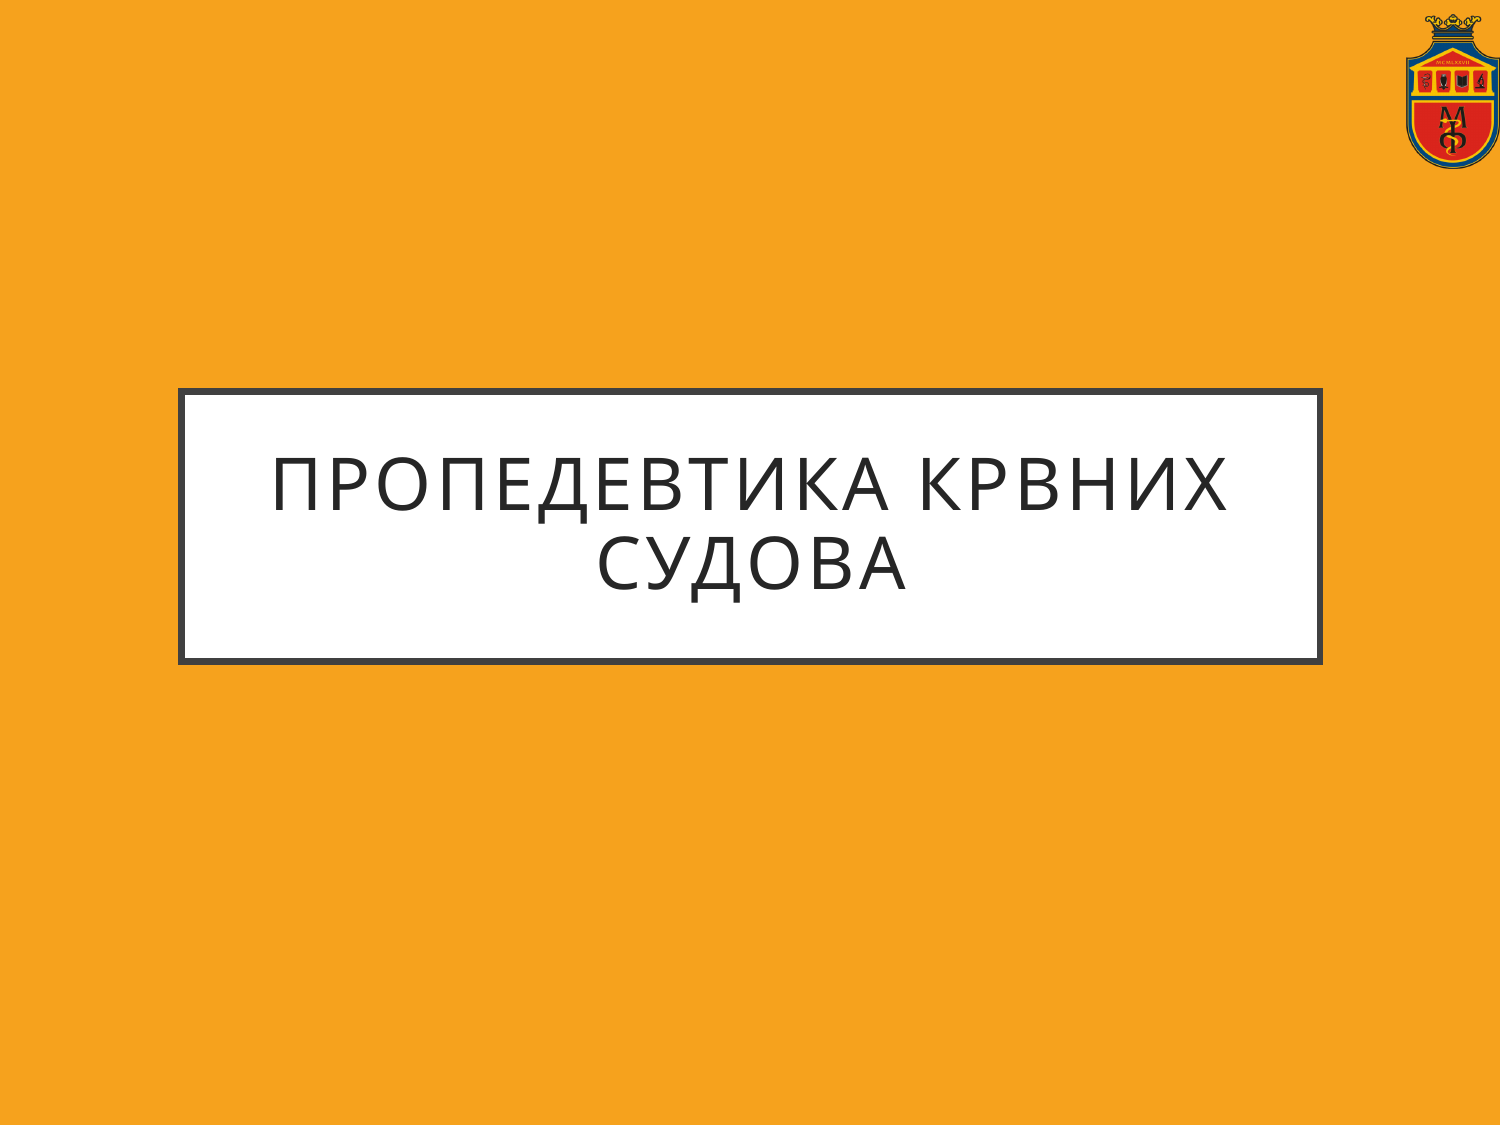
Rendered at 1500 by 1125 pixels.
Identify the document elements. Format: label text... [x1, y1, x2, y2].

title Пропедевтика крвних судова [178, 388, 1323, 665]
picture [1406, 14, 1500, 169]
